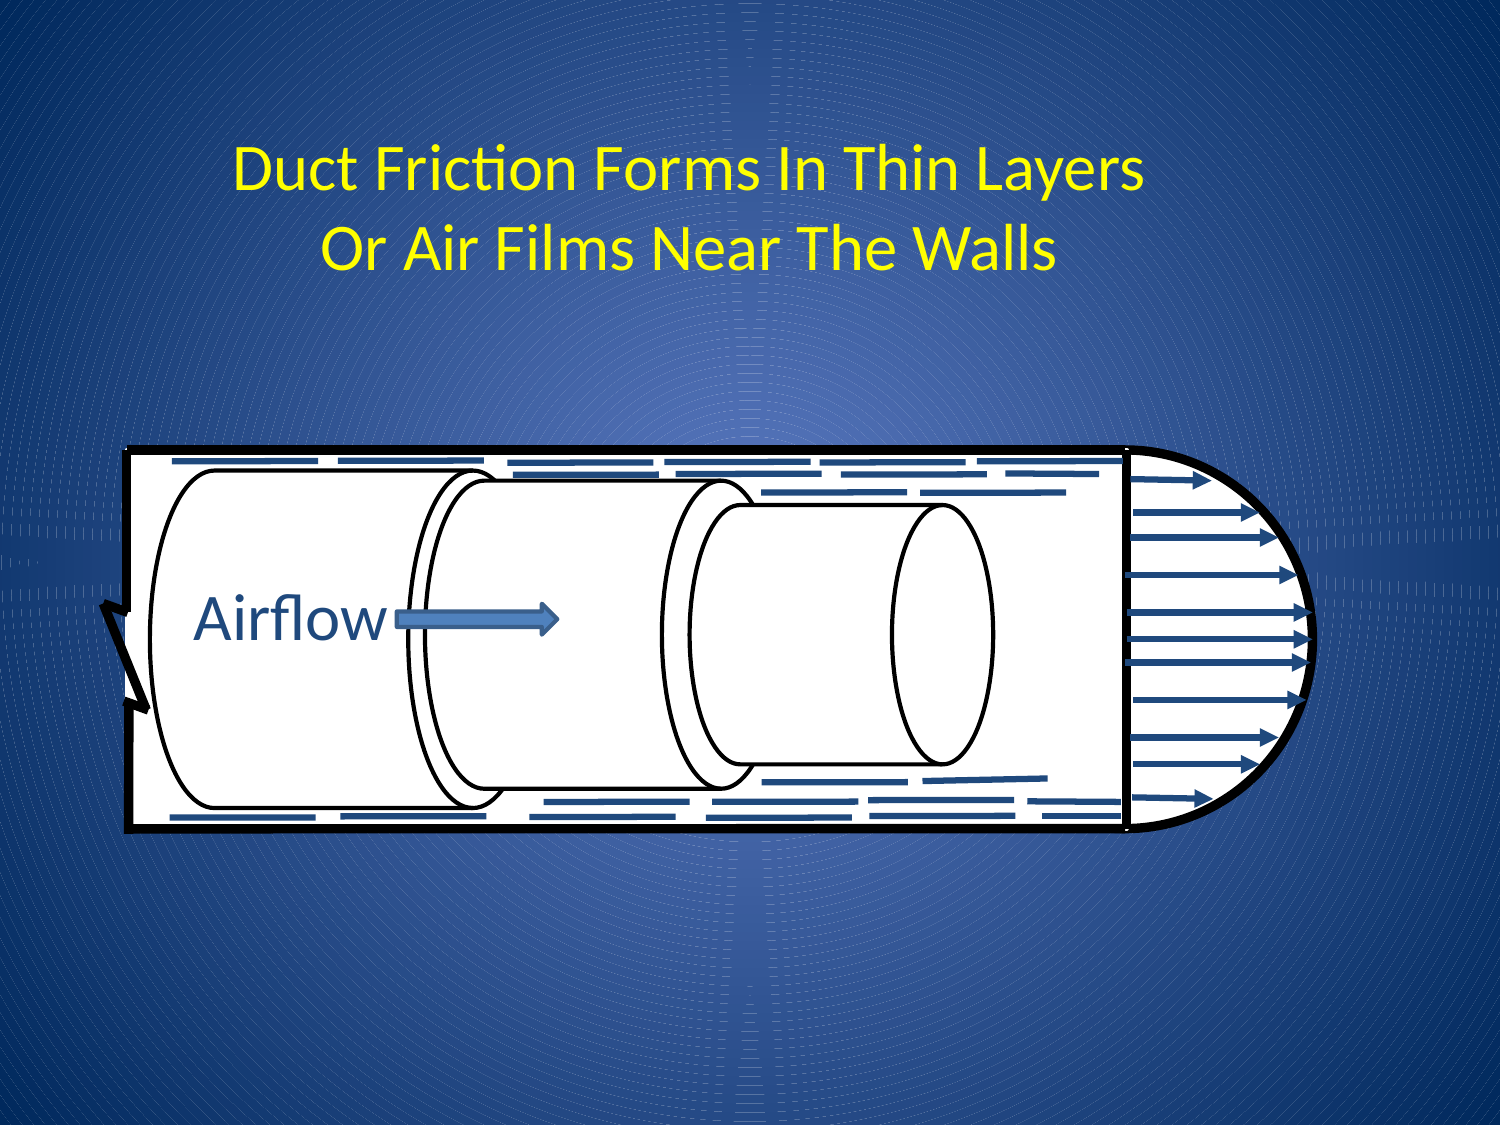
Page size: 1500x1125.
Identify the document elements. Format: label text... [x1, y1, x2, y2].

text_box [135, 470, 1122, 824]
text_box [149, 468, 504, 811]
text_box [1131, 708, 1302, 831]
text_box [422, 478, 754, 791]
text_box [1125, 447, 1313, 612]
text_box Duct Friction Forms In Thin Layers Or Air Films Near The Walls [218, 116, 1162, 292]
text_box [922, 778, 1048, 782]
text_box [964, 459, 980, 471]
text_box Airflow [178, 566, 404, 662]
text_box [123, 700, 149, 711]
text_box [394, 601, 560, 637]
text_box [1131, 613, 1315, 699]
text_box [687, 502, 996, 767]
text_box [809, 459, 820, 470]
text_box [103, 603, 147, 711]
text_box [131, 459, 200, 604]
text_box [103, 603, 129, 613]
text_box [479, 459, 512, 478]
text_box [651, 459, 675, 478]
text_box [318, 459, 340, 468]
